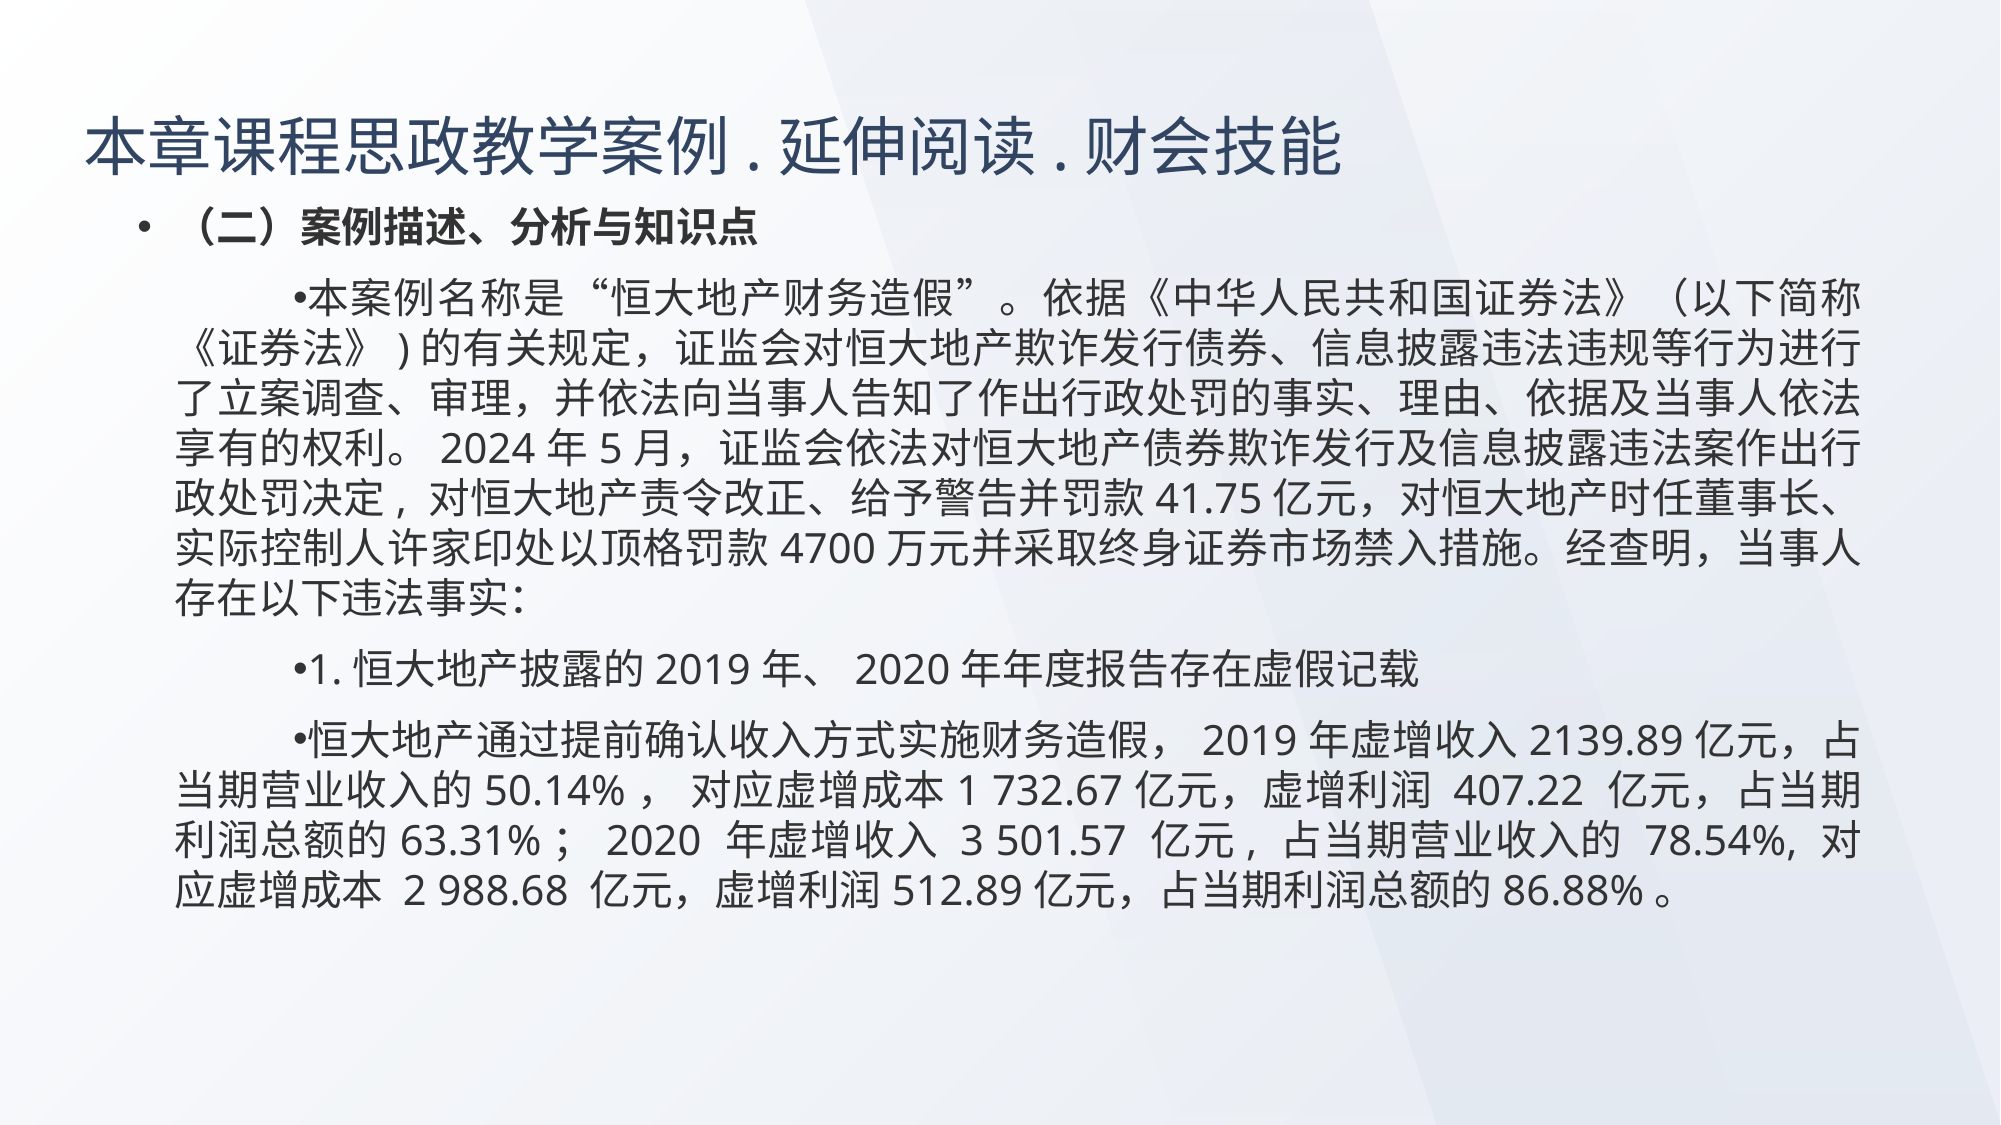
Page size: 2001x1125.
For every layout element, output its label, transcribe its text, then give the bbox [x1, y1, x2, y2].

list （二）案例描述、分析与知识点 本案例名称是“恒大地产财务造假”。依据《中华人民共和国证券法》（以下简称《证券法》)的有关规定，证监会对恒大地产欺诈发行债券、信息披露违法违规等行为进行了立案调查、审理，并依法向当事人告知了作出行政处罚的事实、理由、依据及当事人依法享有的权利。2024年5月，证监会依法对恒大地产债券欺诈发行及信息披露违法案作出行政处罚决定, 对恒大地产责令改正、给予警告并罚款41.75亿元，对恒大地产时任董事长、实际控制人许家印处以顶格罚款4700万元并采取终身证券市场禁入措施。经查明，当事人存在以下违法事实： 1.恒大地产披露的2019年、2020年年度报告存在虚假记载 恒大地产通过提前确认收入方式实施财务造假，2019年虚增收入2139.89亿元，占当期营业收入的50.14%， 对应虚增成本1 732.67亿元，虚增利润 407.22 亿元，占当期利润总额的63.31%；2020 年虚增收入 3 501.57 亿元, 占当期营业收入的 78.54%, 对应虚增成本 2 988.68 亿元，虚增利润512.89亿元，占当期利润总额的86.88%。 [137, 185, 1863, 1078]
title 本章课程思政教学案例.延伸阅读.财会技能 [83, 100, 1361, 184]
